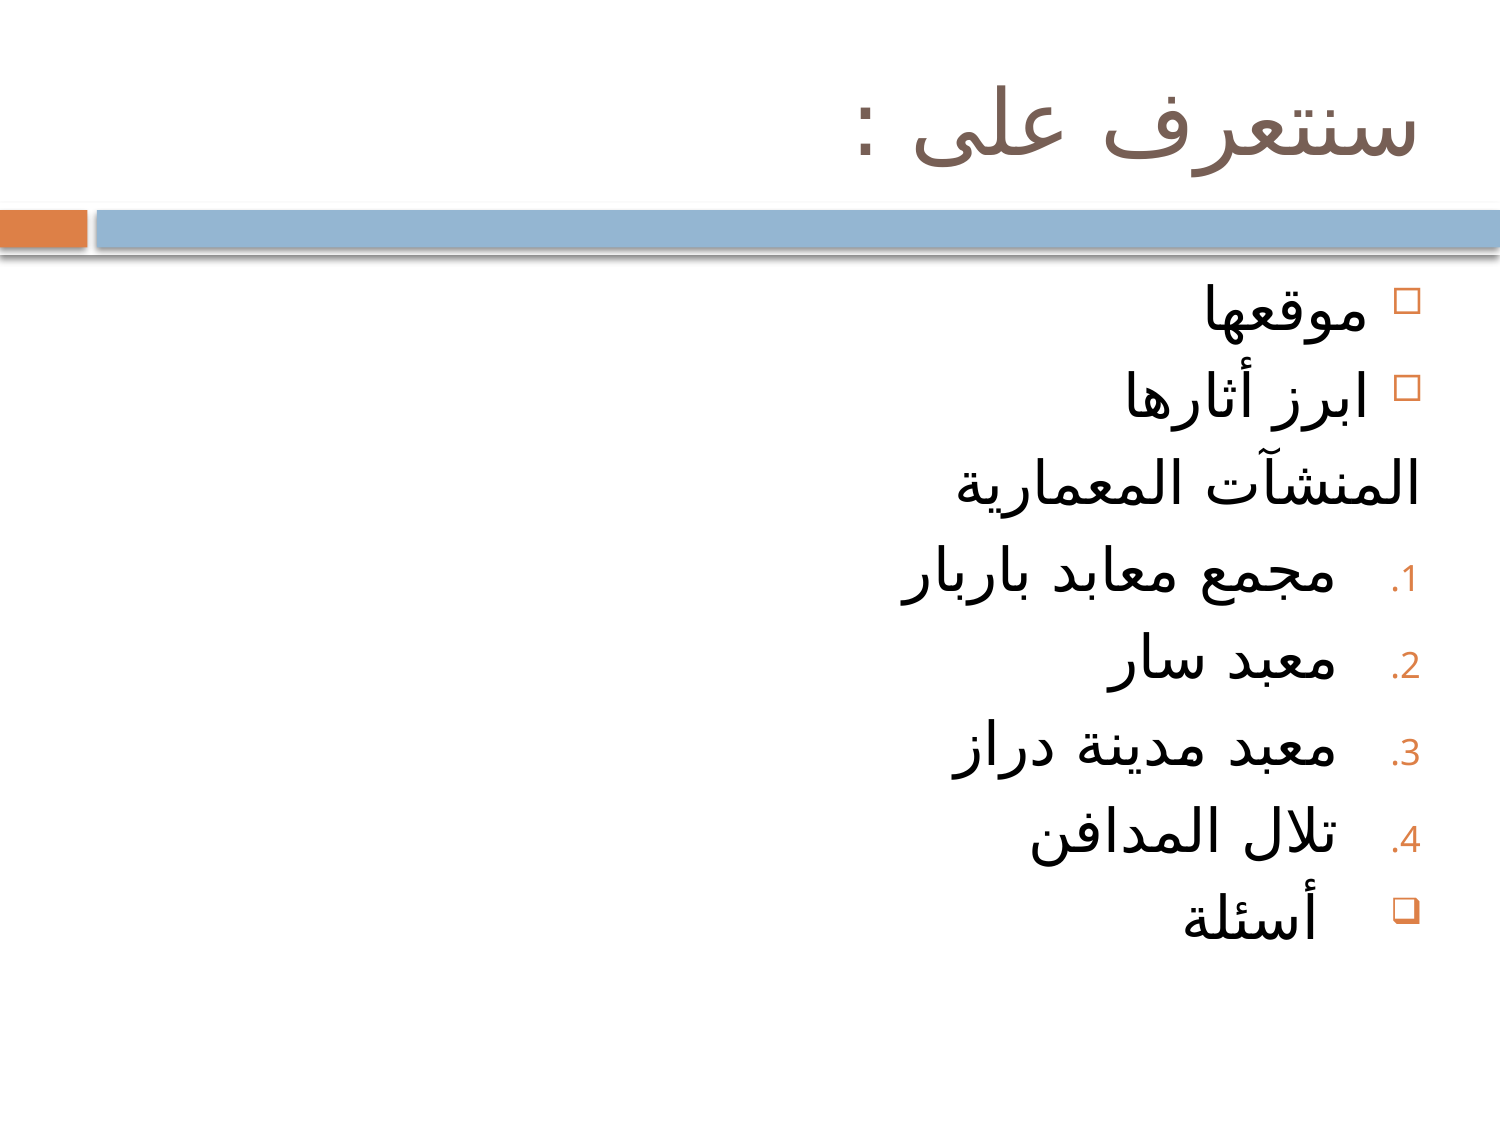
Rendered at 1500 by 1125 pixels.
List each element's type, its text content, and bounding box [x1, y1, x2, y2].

title سنتعرف على : [100, 37, 1438, 200]
list موقعها ابرز أثارها المنشآت المعمارية مجمع معابد باربار معبد سار معبد مدينة دراز تلال المدافن أسئلة [100, 262, 1438, 1000]
